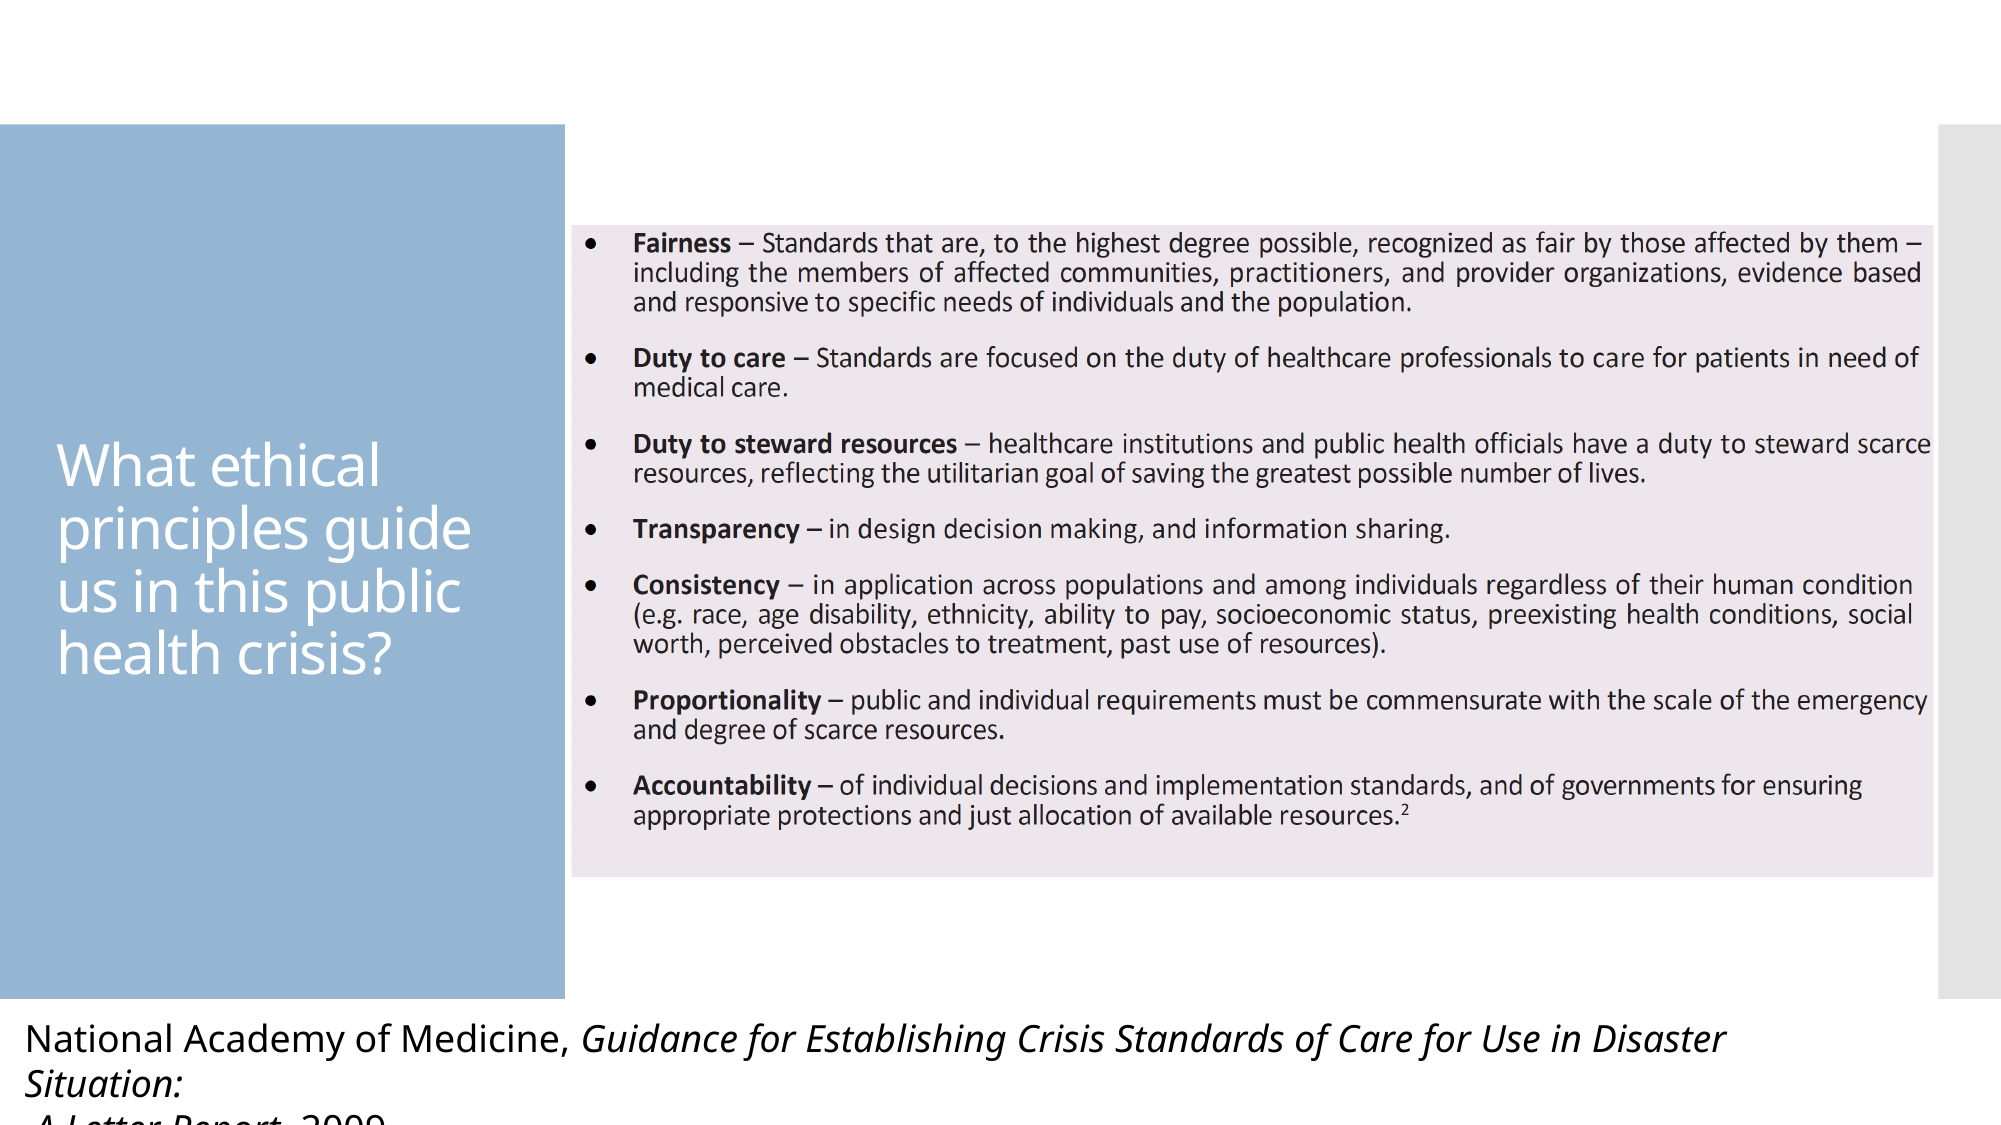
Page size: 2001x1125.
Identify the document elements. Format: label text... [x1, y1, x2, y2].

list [570, 223, 1935, 878]
title What ethical principles guide us in this public health crisis? [41, 184, 525, 940]
text_box National Academy of Medicine, Guidance for Establishing Crisis Standards of Care for Use in Disaster Situation: A Letter Report, 2009 [9, 1007, 1909, 1125]
